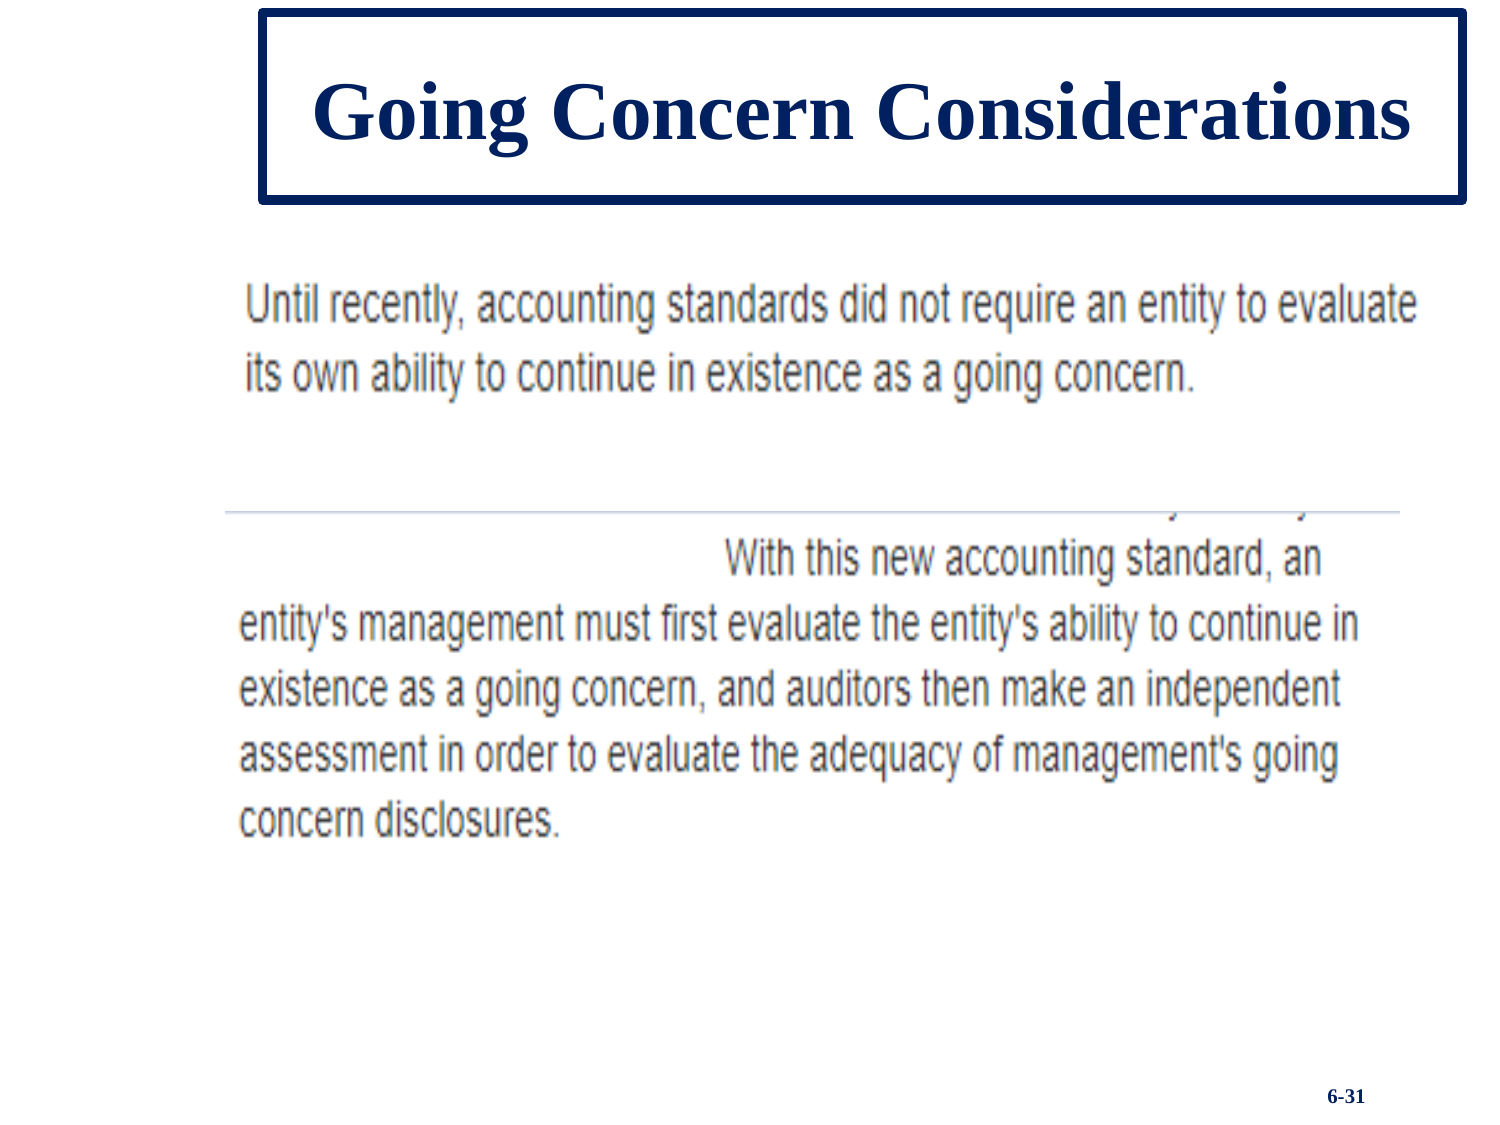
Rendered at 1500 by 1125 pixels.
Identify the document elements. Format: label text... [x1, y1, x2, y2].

slide_number 6-31 [1312, 1074, 1400, 1125]
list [224, 262, 1463, 431]
picture [224, 510, 1401, 878]
title Going Concern Considerations [258, 8, 1467, 205]
